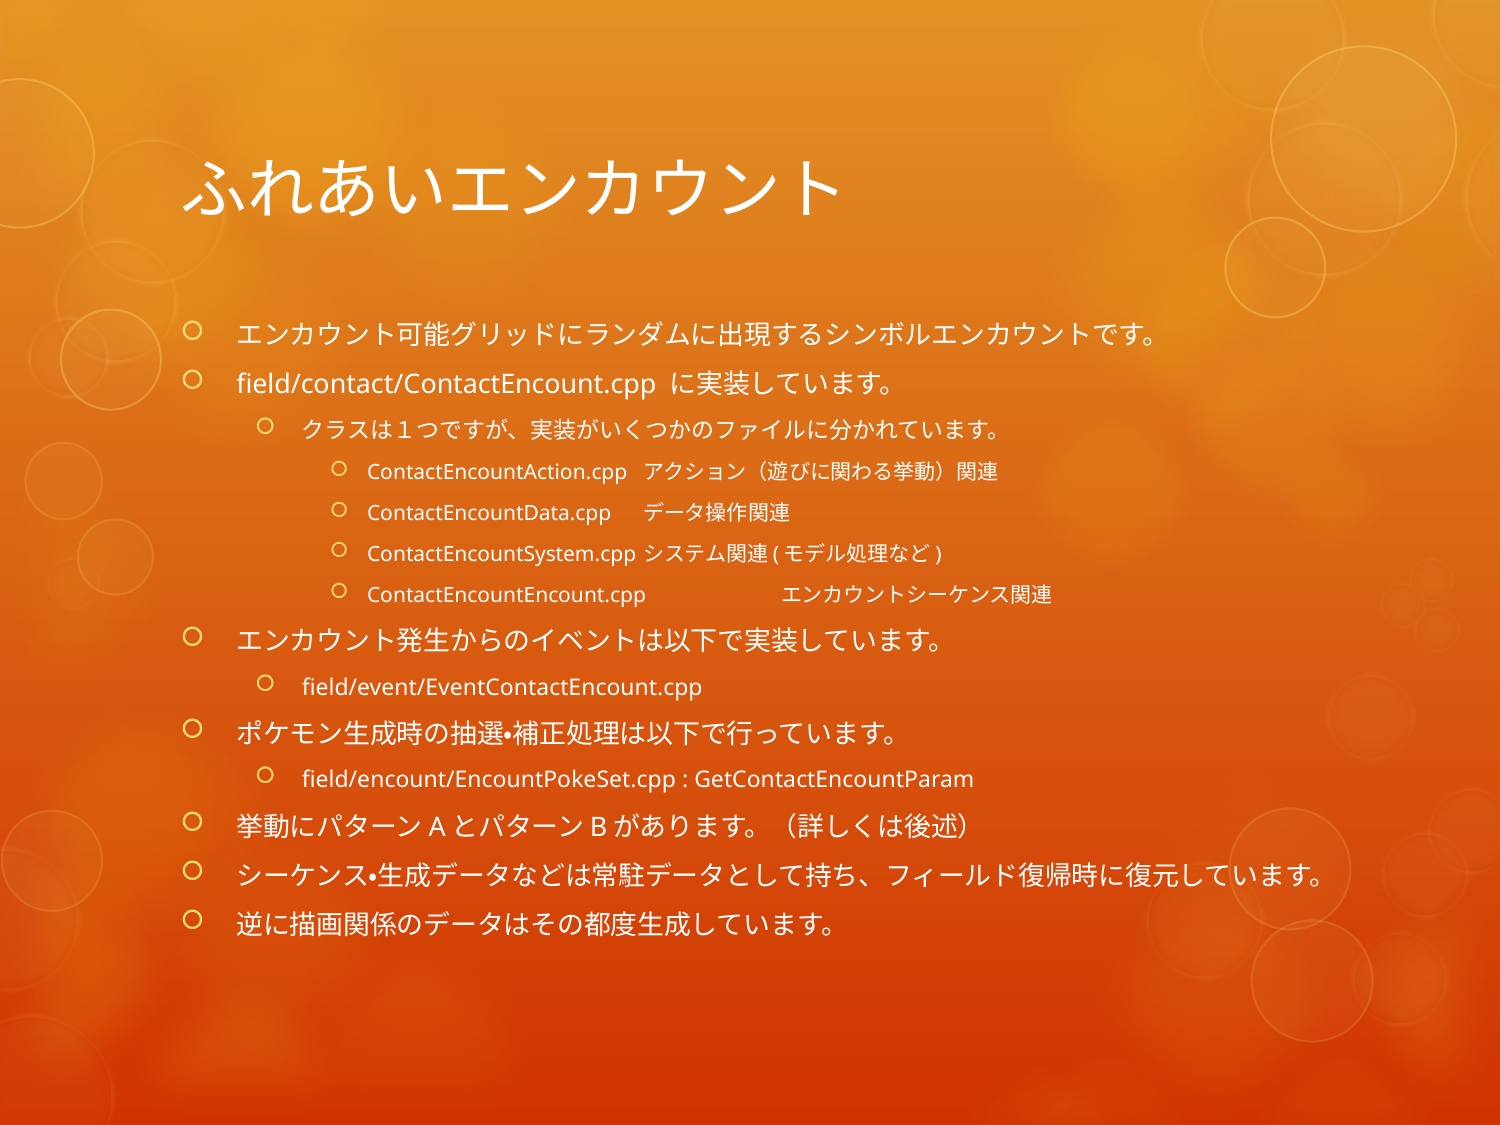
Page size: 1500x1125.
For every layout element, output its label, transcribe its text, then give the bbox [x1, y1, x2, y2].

list エンカウント可能グリッドにランダムに出現するシンボルエンカウントです。 field/contact/ContactEncount.cpp に実装しています。 クラスは１つですが、実装がいくつかのファイルに分かれています。 ContactEncountAction.cpp アクション（遊びに関わる挙動）関連 ContactEncountData.cpp データ操作関連 ContactEncountSystem.cpp システム関連(モデル処理など) ContactEncountEncount.cpp エンカウントシーケンス関連 エンカウント発生からのイベントは以下で実装しています。 field/event/EventContactEncount.cpp ポケモン生成時の抽選・補正処理は以下で行っています。 field/encount/EncountPokeSet.cpp : GetContactEncountParam 挙動にパターンAとパターンBがあります。（詳しくは後述） シーケンス・生成データなどは常駐データとして持ち、フィールド復帰時に復元しています。 逆に描画関係のデータはその都度生成しています。 [165, 296, 1335, 962]
title ふれあいエンカウント [165, 110, 1335, 263]
